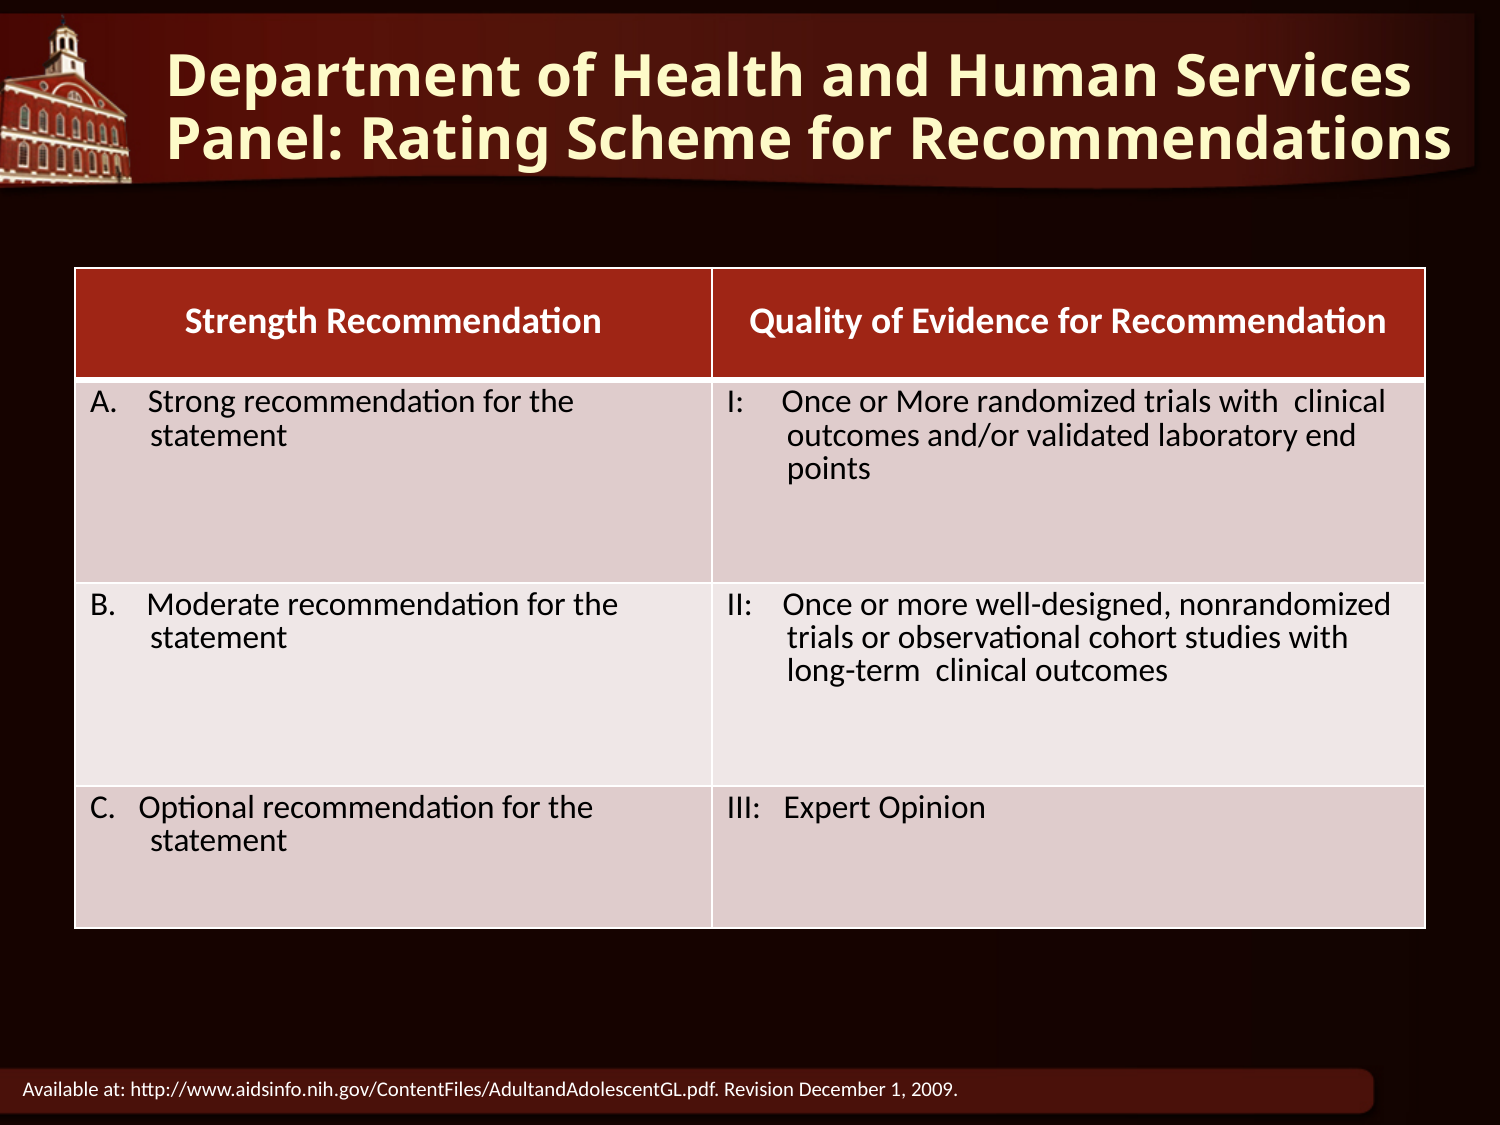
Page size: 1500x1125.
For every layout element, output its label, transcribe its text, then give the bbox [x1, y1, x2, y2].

picture [0, 0, 1500, 1125]
table_cell B. Moderate recommendation for the statement [76, 584, 711, 785]
table_header Strength Recommendation [76, 269, 711, 377]
title Department of Health and Human Services Panel: Rating Scheme for Recommendations [150, 30, 1498, 189]
table_header Quality of Evidence for Recommendation [713, 269, 1424, 377]
table_cell III: Expert Opinion [713, 787, 1424, 927]
table_cell II: Once or more well-designed, nonrandomized trials or observational cohort studies with long-term clinical outcomes [713, 584, 1424, 785]
table_cell C. Optional recommendation for the statement [76, 787, 711, 927]
table_cell A. Strong recommendation for the statement [76, 383, 711, 582]
table_cell I: Once or More randomized trials with clinical outcomes and/or validated laboratory end points [713, 383, 1424, 582]
text_box Available at: http://www.aidsinfo.nih.gov/ContentFiles/AdultandAdolescentGL.pdf. Revision December 1, 2009. [22, 1063, 1500, 1101]
